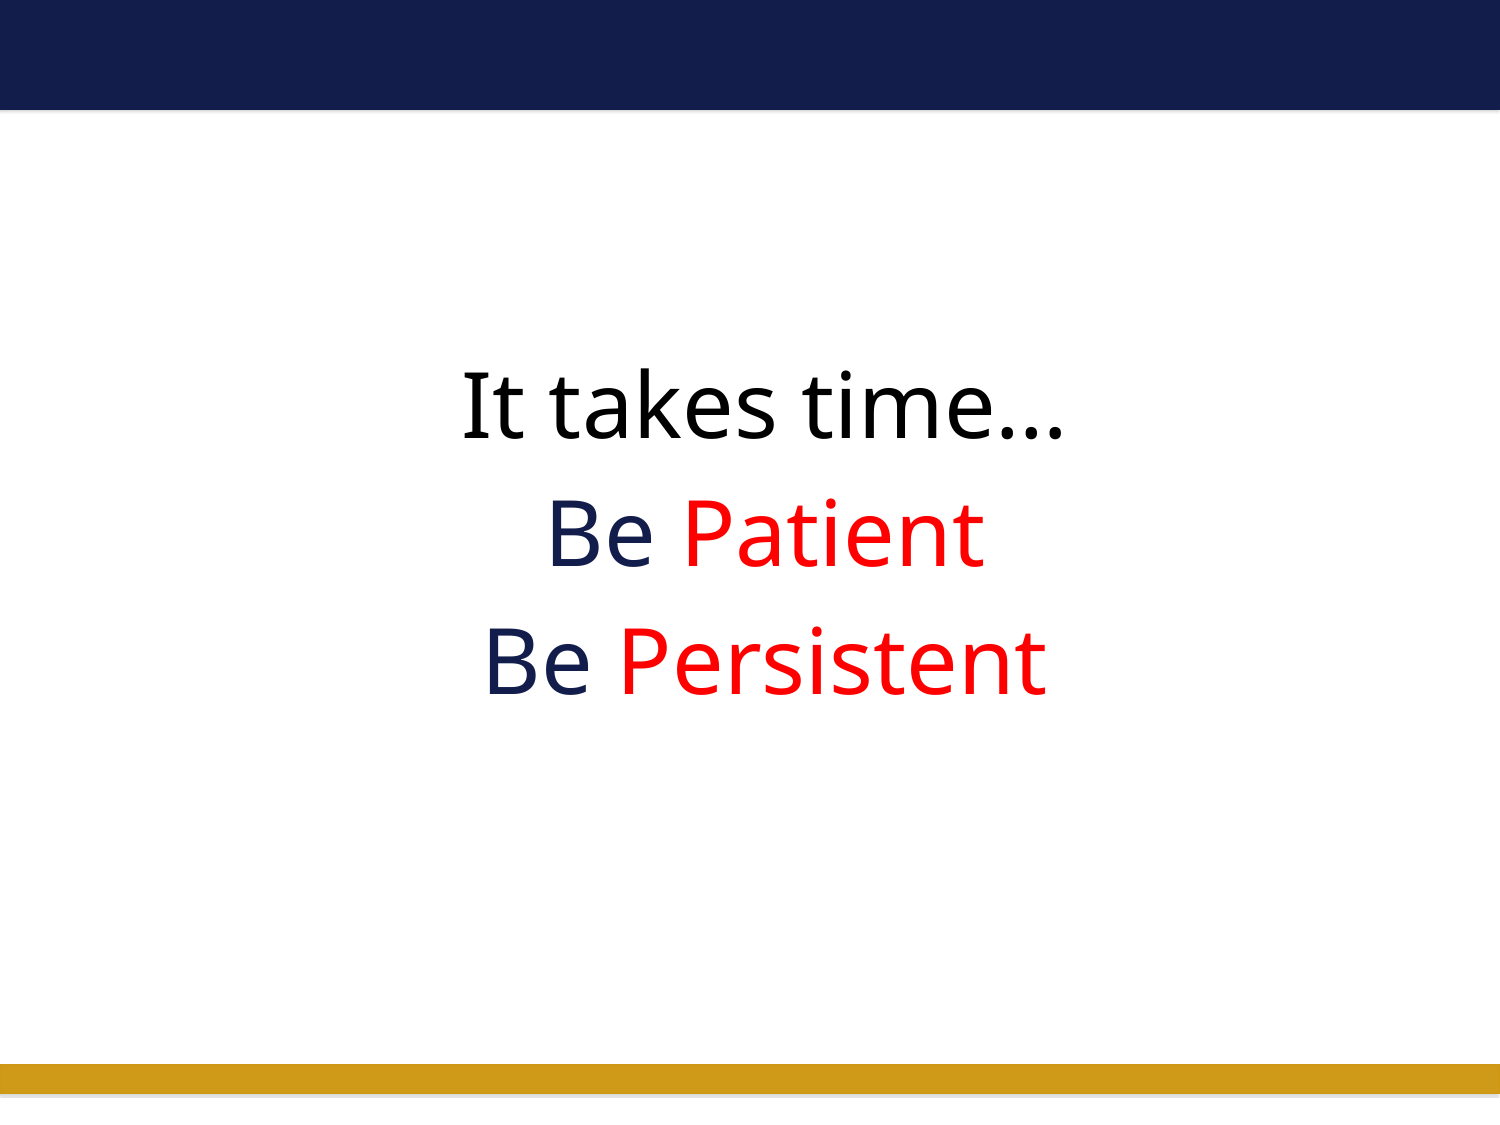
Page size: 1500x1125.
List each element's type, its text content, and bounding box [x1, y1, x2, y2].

list It takes time… Be Patient Be Persistent [100, 339, 1430, 769]
